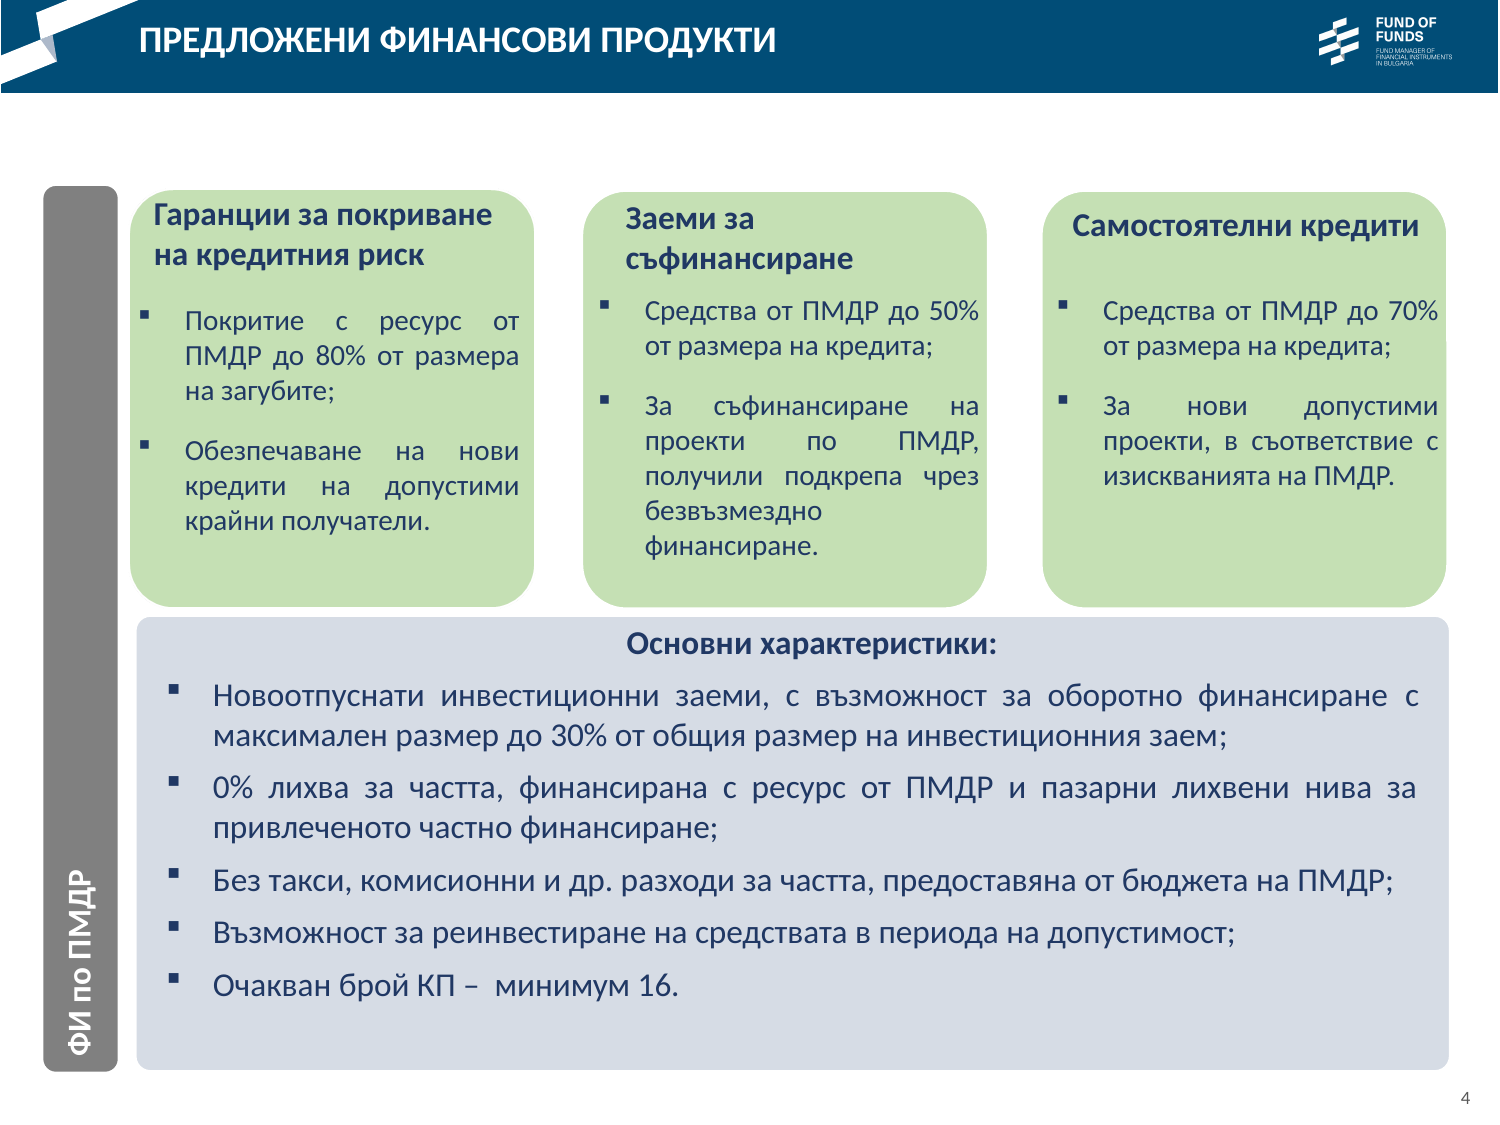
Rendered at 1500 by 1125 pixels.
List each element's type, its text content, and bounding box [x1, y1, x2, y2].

text_box Средства от ПМДР до 70% от размера на кредита; За нови допустими проекти, в съответствие с изискванията на ПМДР. [1041, 283, 1454, 499]
text_box Предложени финансови продукти [139, 14, 1276, 60]
text_box Основни характеристики: [611, 613, 1018, 665]
text_box [134, 614, 1451, 1073]
picture [1301, 0, 1470, 83]
text_box Гаранции за покриване на кредитния риск [138, 184, 525, 188]
text_box Новоотпуснати инвестиционни заеми, с възможност за оборотно финансиране с максимален размер до 30% от общия размер на инвестиционния заем; 0% лихва за частта, финансирана с ресурс от ПМДР и пазарни лихвени нива за привлеченото частно финансиране; Без такси, комисионни и др. разходи за частта, предоставяна от бюджета на ПМДР; Възможност за реинвестиране на средствата в периода на допустимост; Очакван брой КП – минимум 16. [151, 665, 1434, 1011]
text_box [41, 183, 120, 1074]
text_box ФИ по ПМДР [50, 520, 105, 1072]
text_box Заеми за съфинансиране [610, 188, 1003, 284]
picture [128, 188, 536, 609]
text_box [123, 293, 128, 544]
text_box Самостоятелни кредити [1057, 195, 1450, 251]
slide_number 4 [1132, 1085, 1471, 1125]
text_box Средства от ПМДР до 50% от размера на кредита; За съфинансиране на проекти по ПМДР, получили подкрепа чрез безвъзмездно финансиране. [583, 283, 995, 569]
text_box [1064, 189, 1425, 195]
text_box [1040, 200, 1449, 610]
text_box [581, 192, 989, 610]
